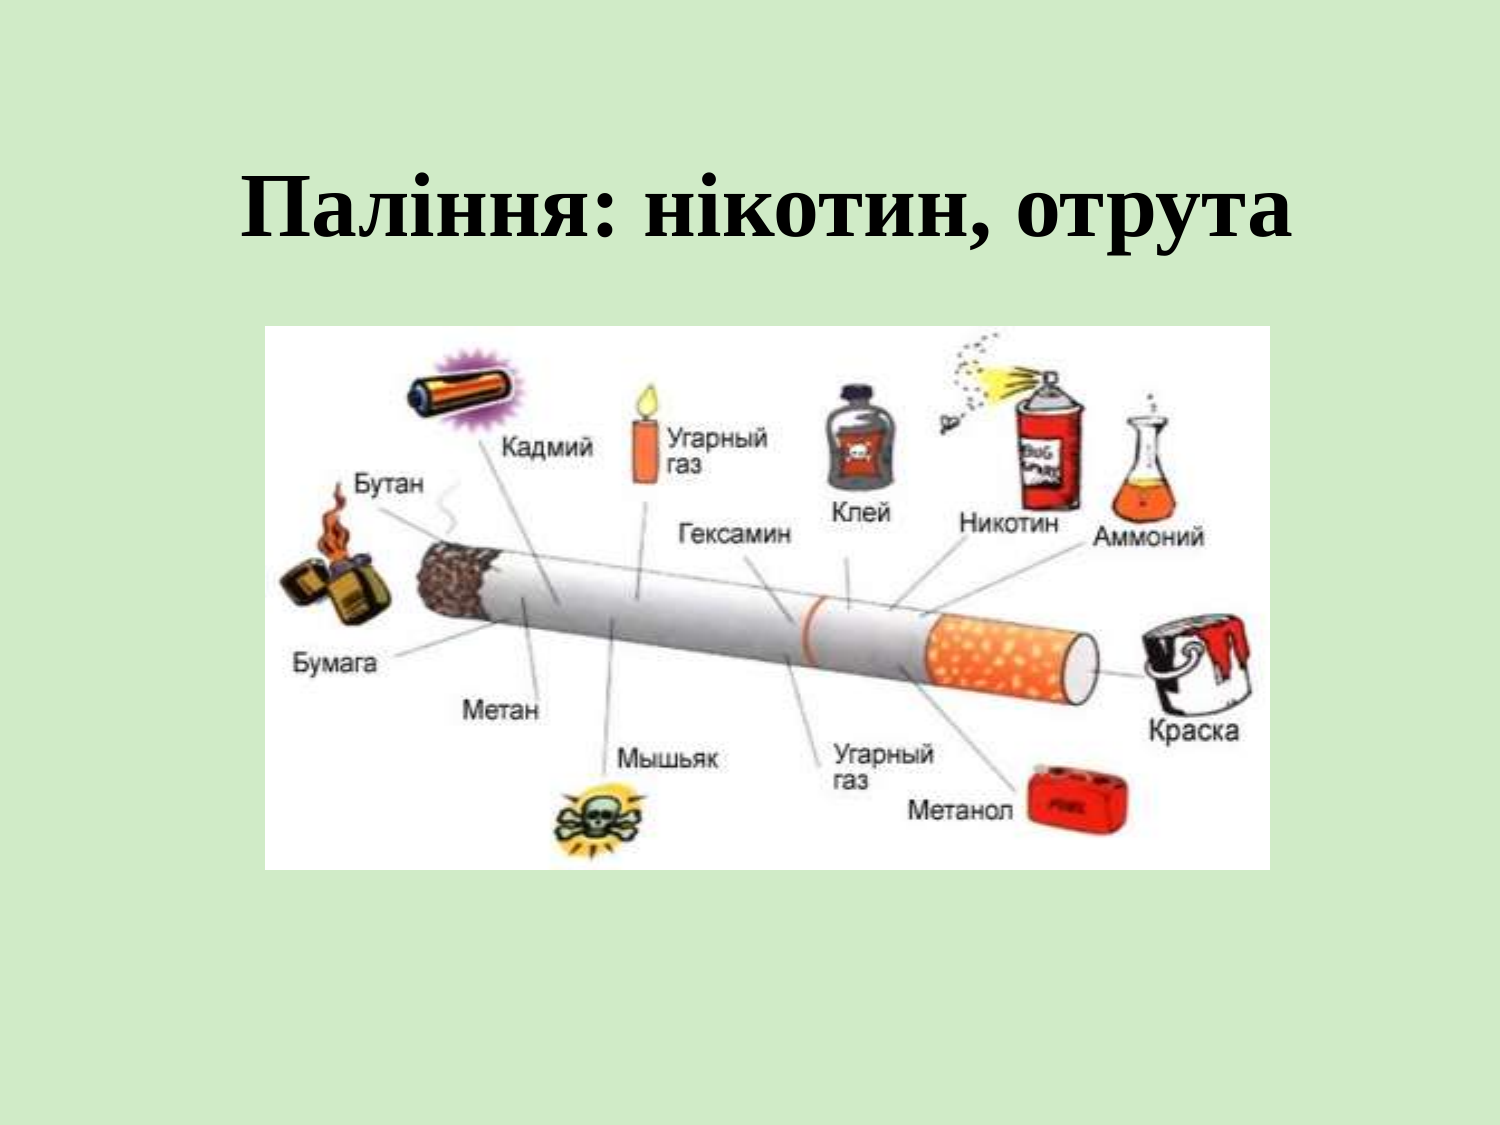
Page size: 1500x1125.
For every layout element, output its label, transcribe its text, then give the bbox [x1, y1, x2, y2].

picture [265, 326, 1270, 870]
text_box Паління: нікотин, отрута [130, 137, 1406, 285]
